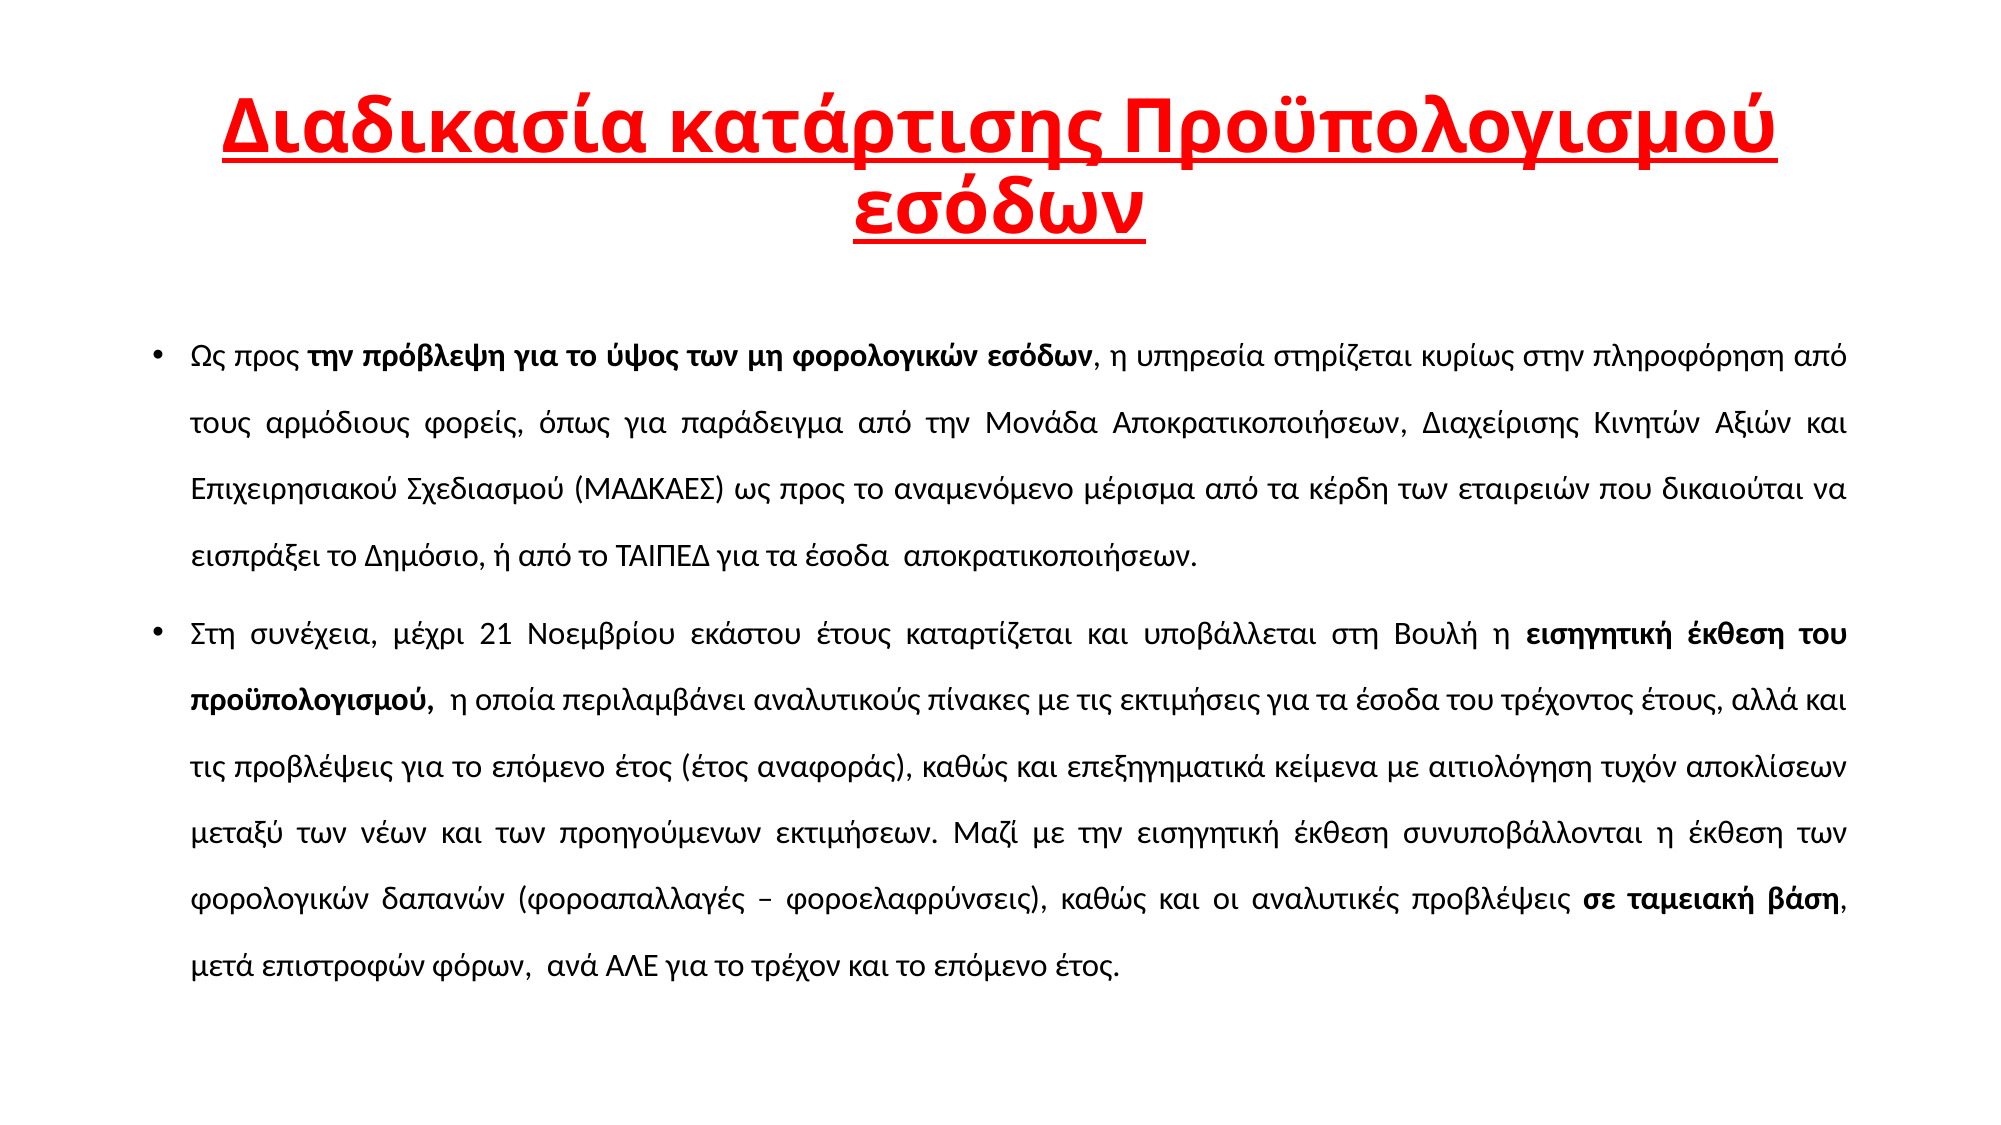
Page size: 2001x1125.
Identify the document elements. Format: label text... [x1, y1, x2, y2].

list Ως προς την πρόβλεψη για το ύψος των μη φορολογικών εσόδων, η υπηρεσία στηρίζεται κυρίως στην πληροφόρηση από τους αρμόδιους φορείς, όπως για παράδειγμα από την Μονάδα Αποκρατικοποιήσεων, Διαχείρισης Κινητών Αξιών και Επιχειρησιακού Σχεδιασμού (ΜΑΔΚΑΕΣ) ως προς το αναμενόμενο μέρισμα από τα κέρδη των εταιρειών που δικαιούται να εισπράξει το Δημόσιο, ή από το ΤΑΙΠΕΔ για τα έσοδα αποκρατικοποιήσεων. Στη συνέχεια, μέχρι 21 Νοεμβρίου εκάστου έτους καταρτίζεται και υποβάλλεται στη Βουλή η εισηγητική έκθεση του προϋπολογισμού, η οποία περιλαμβάνει αναλυτικούς πίνακες με τις εκτιμήσεις για τα έσοδα του τρέχοντος έτους, αλλά και τις προβλέψεις για το επόμενο έτος (έτος αναφοράς), καθώς και επεξηγηματικά κείμενα με αιτιολόγηση τυχόν αποκλίσεων μεταξύ των νέων και των προηγούμενων εκτιμήσεων. Μαζί με την εισηγητική έκθεση συνυποβάλλονται η έκθεση των φορολογικών δαπανών (φοροαπαλλαγές – φοροελαφρύνσεις), καθώς και οι αναλυτικές προβλέψεις σε ταμειακή βάση, μετά επιστροφών φόρων, ανά ΑΛΕ για το τρέχον και το επόμενο έτος. [137, 299, 1863, 1014]
title Διαδικασία κατάρτισης Προϋπολογισμού εσόδων [137, 59, 1863, 278]
